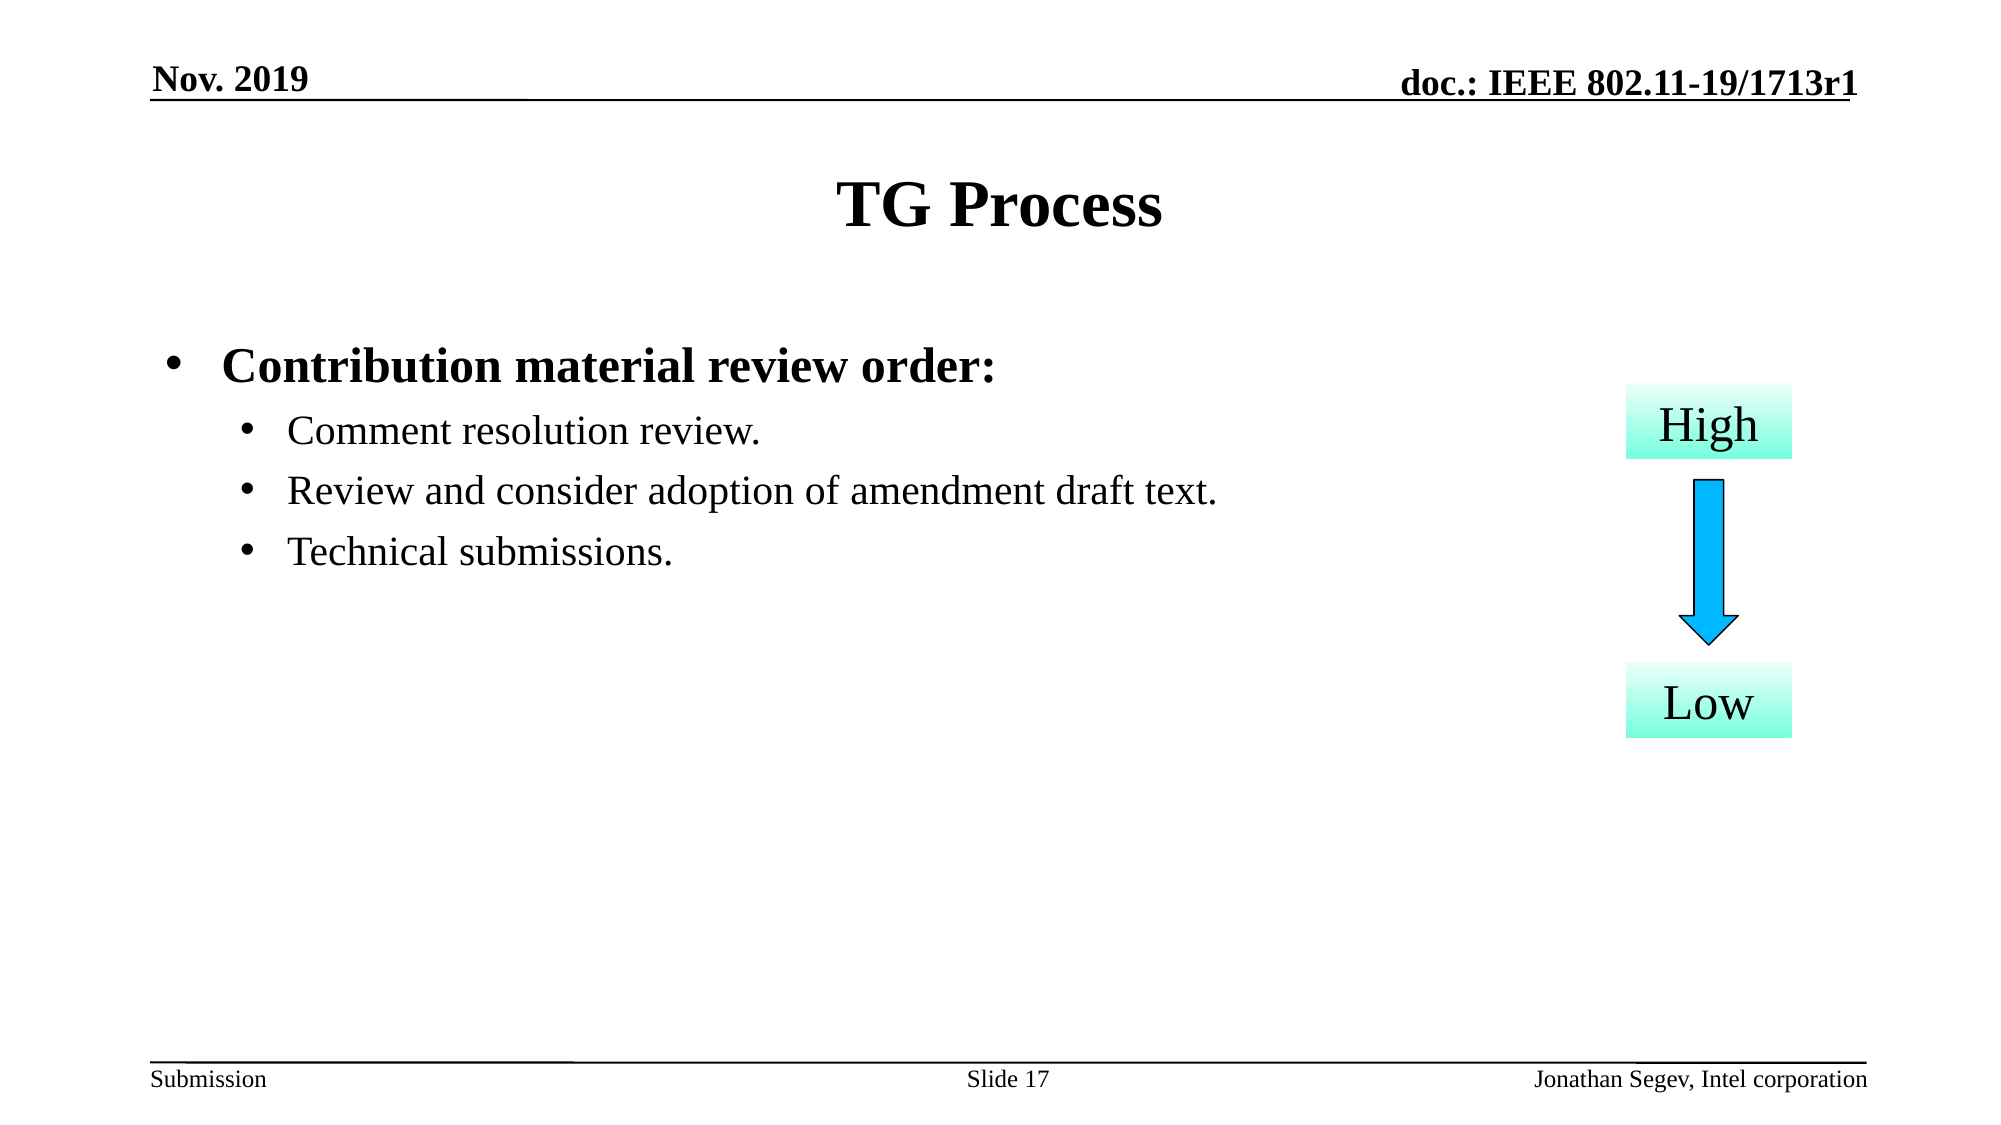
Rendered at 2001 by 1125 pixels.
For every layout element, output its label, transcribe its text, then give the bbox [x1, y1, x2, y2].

slide_number Slide 17 [950, 1061, 1067, 1123]
list Contribution material review order: Comment resolution review. Review and consider adoption of amendment draft text. Technical submissions. [149, 324, 1850, 1000]
title TG Process [149, 112, 1850, 288]
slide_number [152, 54, 563, 100]
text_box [1625, 383, 1792, 739]
footer Jonathan Segev, Intel corporation [1171, 1061, 1869, 1093]
